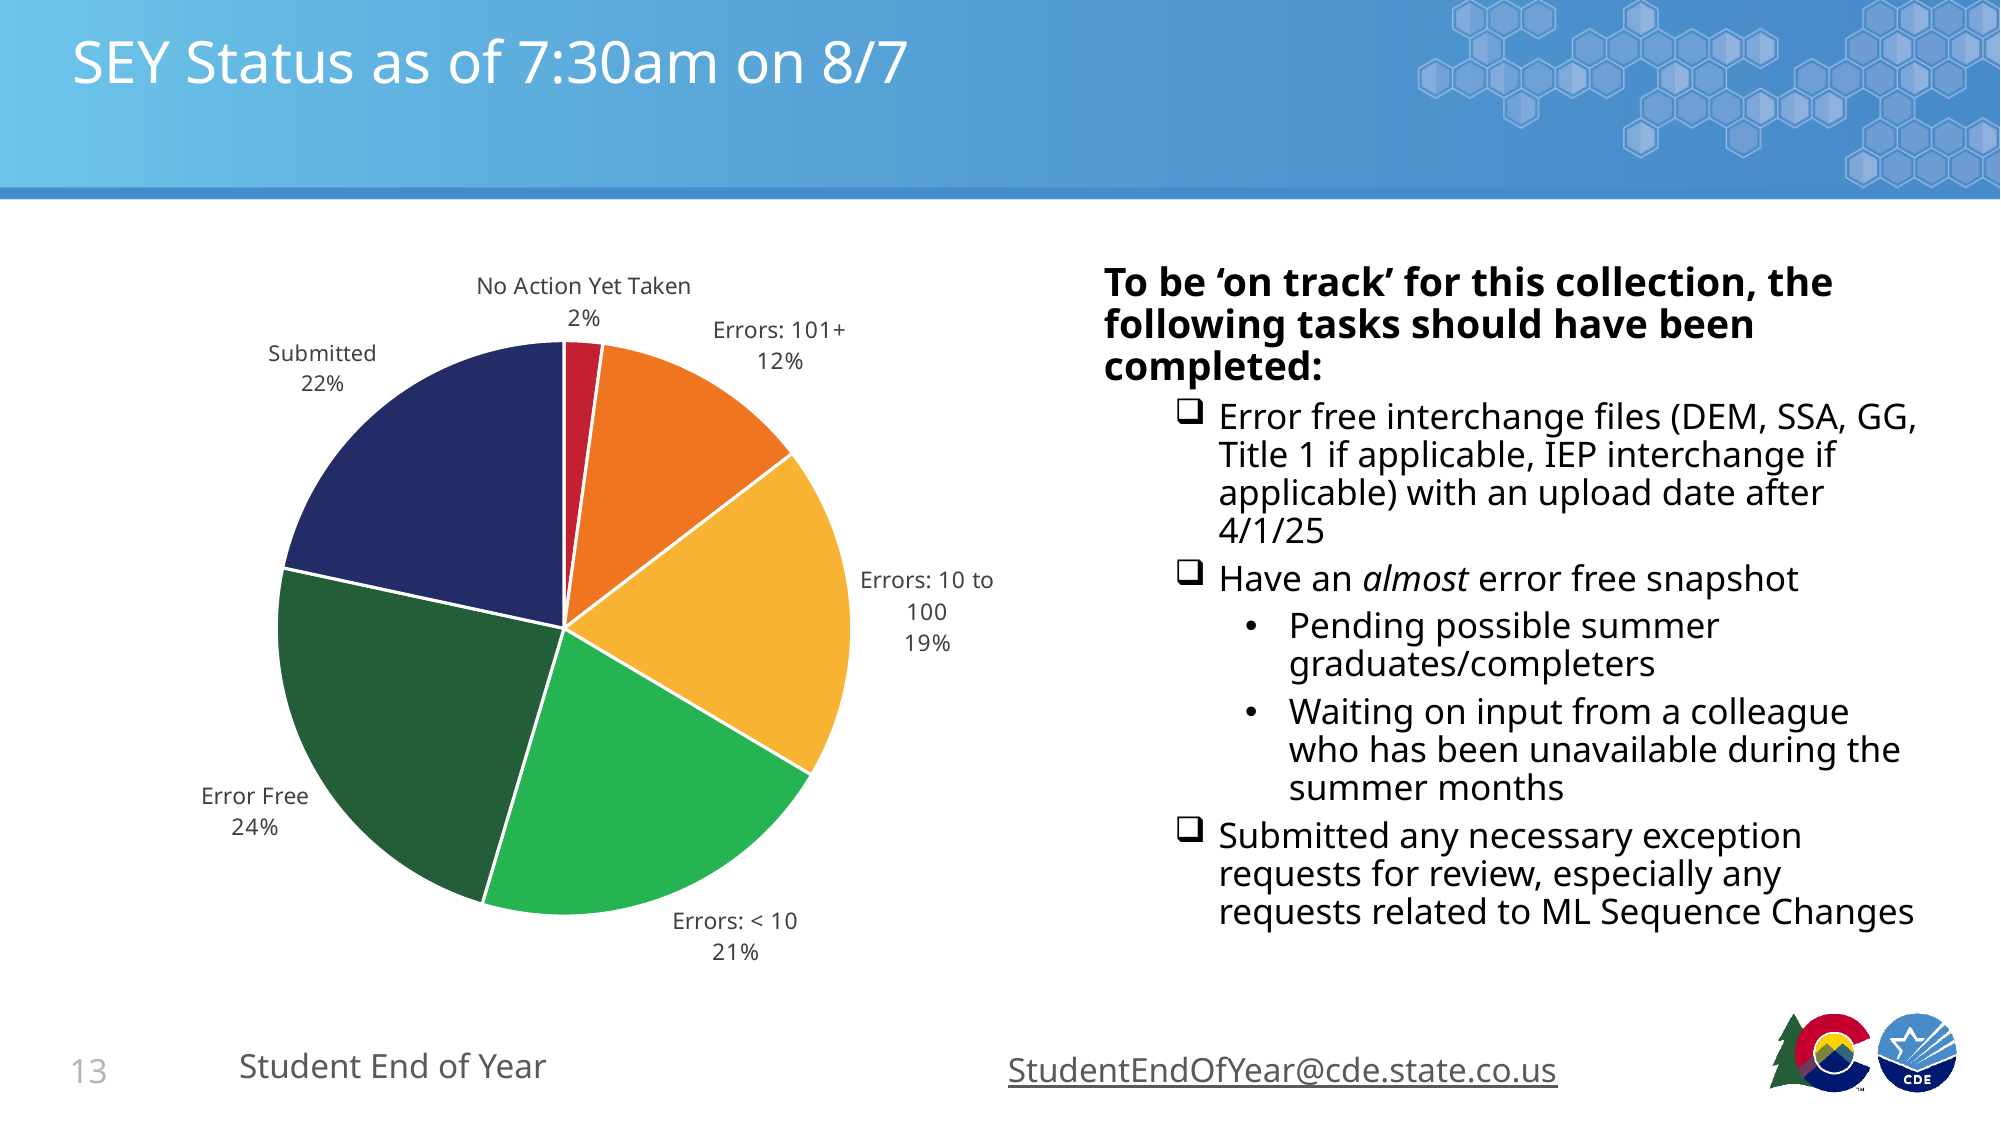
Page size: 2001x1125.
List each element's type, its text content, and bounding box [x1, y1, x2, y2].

title SEY Status as of 7:30am on 8/7 [72, 33, 1396, 182]
slide_number 13 [54, 1042, 191, 1103]
picture [1768, 1012, 1957, 1093]
list To be ‘on track’ for this collection, the following tasks should have been completed: Error free interchange files (DEM, SSA, GG, Title 1 if applicable, IEP interchange if applicable) with an upload date after 4/1/25 Have an almost error free snapshot Pending possible summer graduates/completers Waiting on input from a colleague who has been unavailable during the summer months Submitted any necessary exception requests for review, especially any requests related to ML Sequence Changes [1090, 254, 1939, 969]
chart [137, 254, 1090, 991]
list StudentEndOfYear@cde.state.co.us [992, 1042, 1714, 1103]
picture [0, 0, 2000, 200]
list Student End of Year [224, 1042, 960, 1103]
